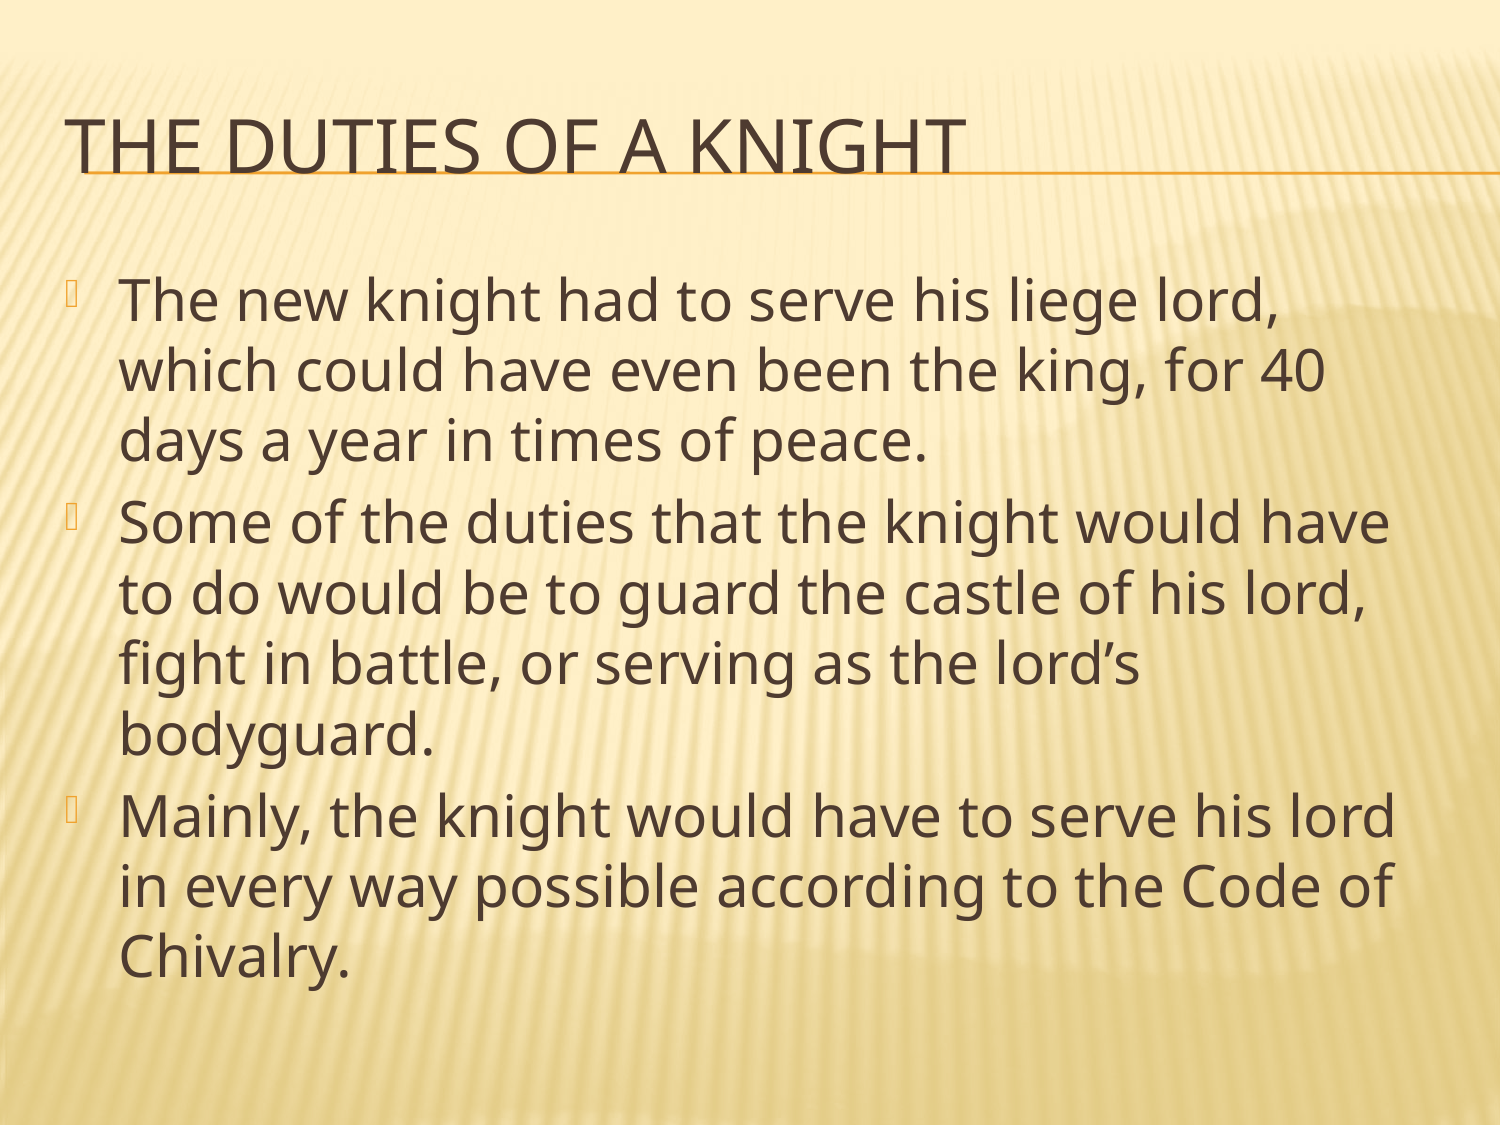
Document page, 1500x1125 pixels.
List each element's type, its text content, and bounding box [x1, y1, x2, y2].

title The Duties of a Knight [50, 75, 1475, 213]
list The new knight had to serve his liege lord, which could have even been the king, for 40 days a year in times of peace. Some of the duties that the knight would have to do would be to guard the castle of his lord, fight in battle, or serving as the lord’s bodyguard. Mainly, the knight would have to serve his lord in every way possible according to the Code of Chivalry. [50, 254, 1475, 998]
